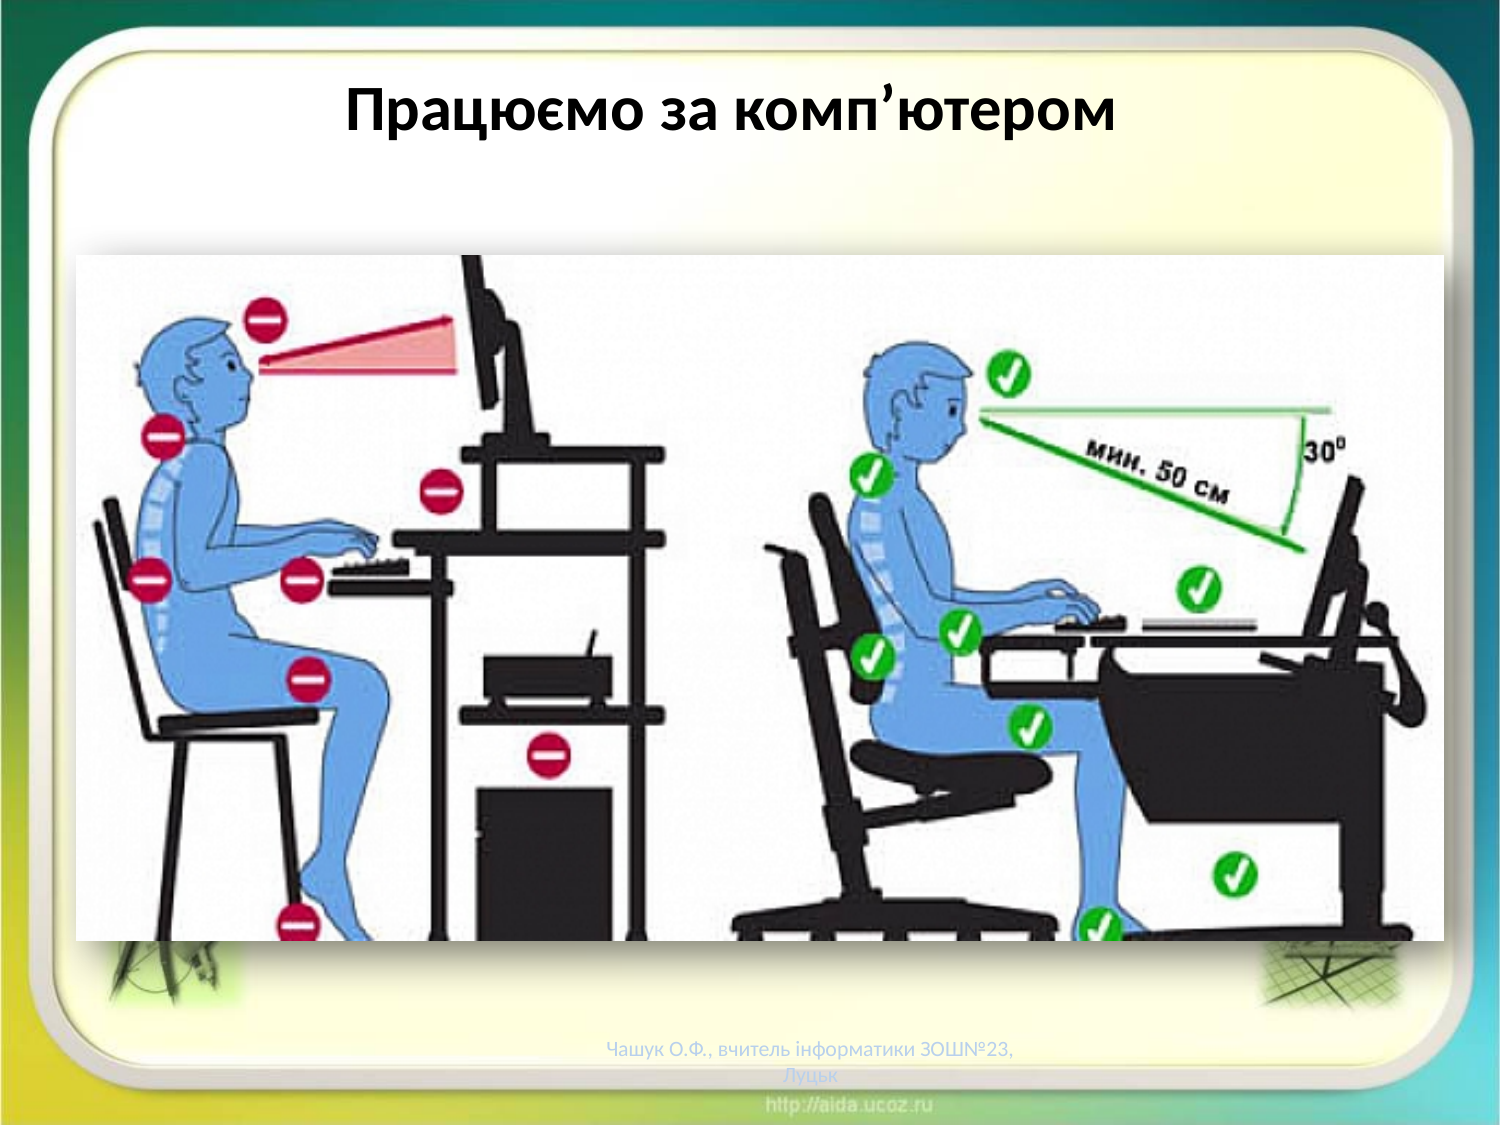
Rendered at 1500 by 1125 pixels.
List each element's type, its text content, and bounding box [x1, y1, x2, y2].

text_box Працюємо за комп’ютером [222, 30, 1240, 179]
text_box Чашук О.Ф., вчитель інформатики ЗОШ№23, Луцьк [572, 1030, 1048, 1091]
picture [0, 0, 1500, 1125]
